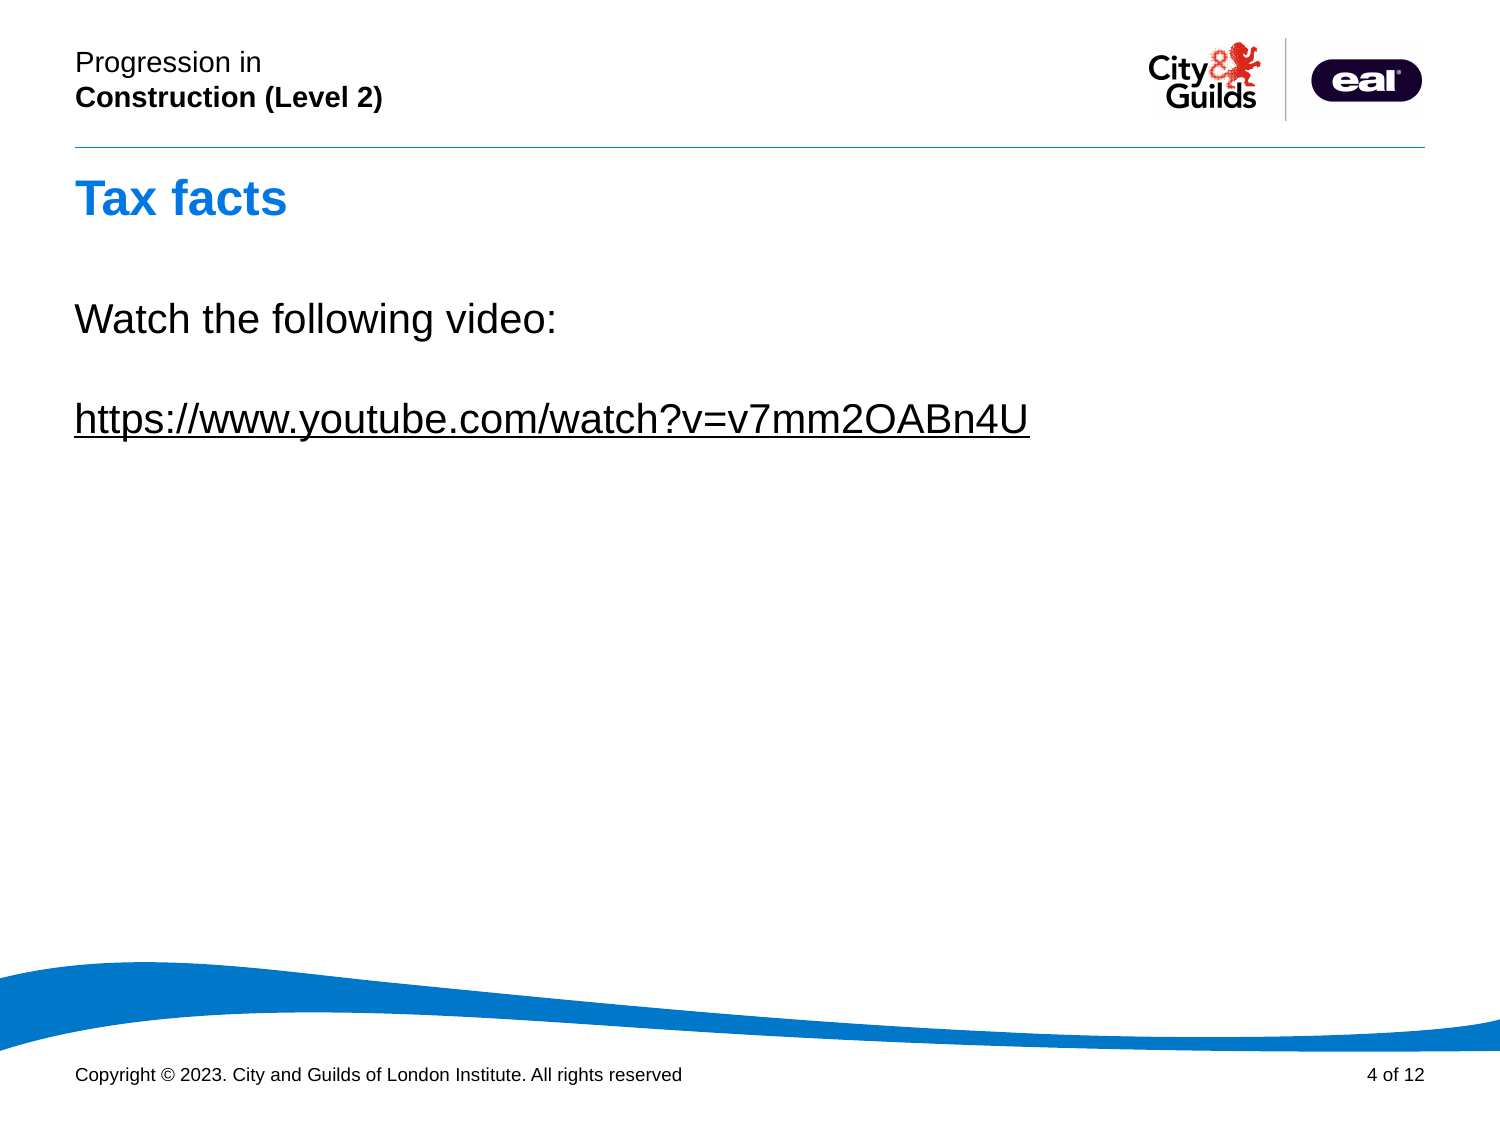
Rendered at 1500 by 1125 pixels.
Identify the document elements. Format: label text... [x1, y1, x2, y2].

title Tax facts [74, 165, 1426, 229]
picture [1149, 38, 1422, 121]
text_box Watch the following video: https://www.youtube.com/watch?v=v7mm2OABn4U [59, 284, 1412, 449]
